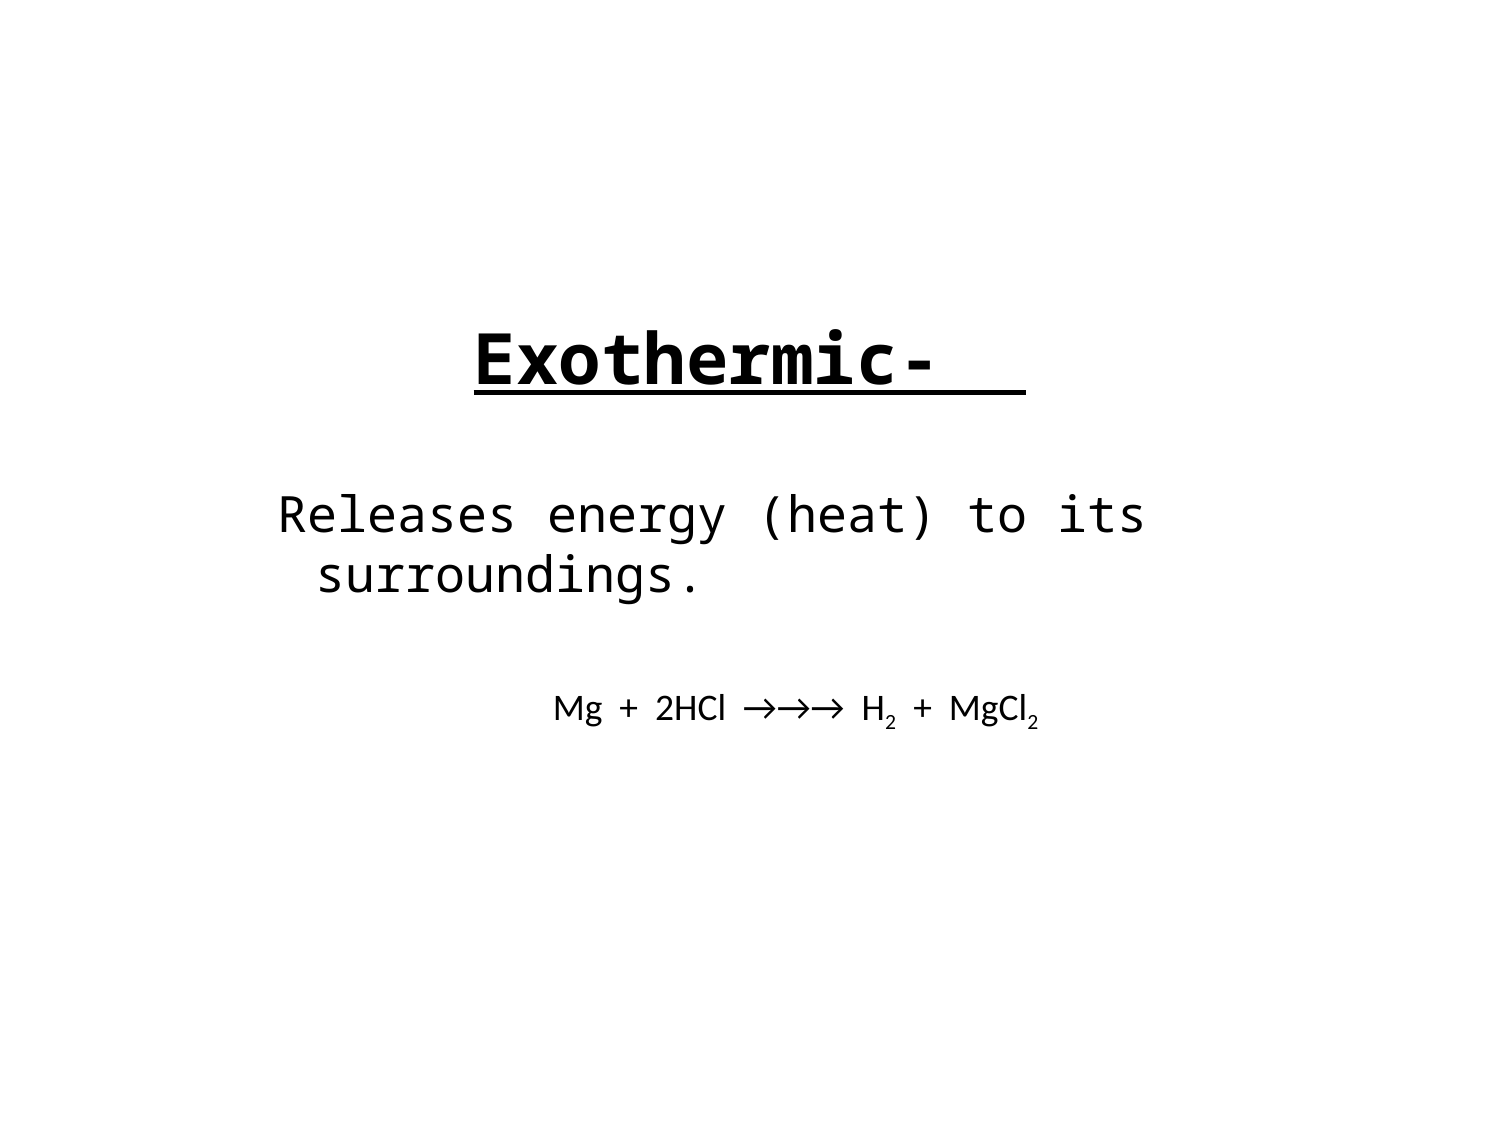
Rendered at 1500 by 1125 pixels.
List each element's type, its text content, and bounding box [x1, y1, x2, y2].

text_box Mg + 2HCl →→→ H2 + MgCl2 [388, 675, 1054, 787]
title Exothermic- [112, 262, 1388, 450]
list Releases energy (heat) to its surroundings. [112, 474, 1388, 638]
